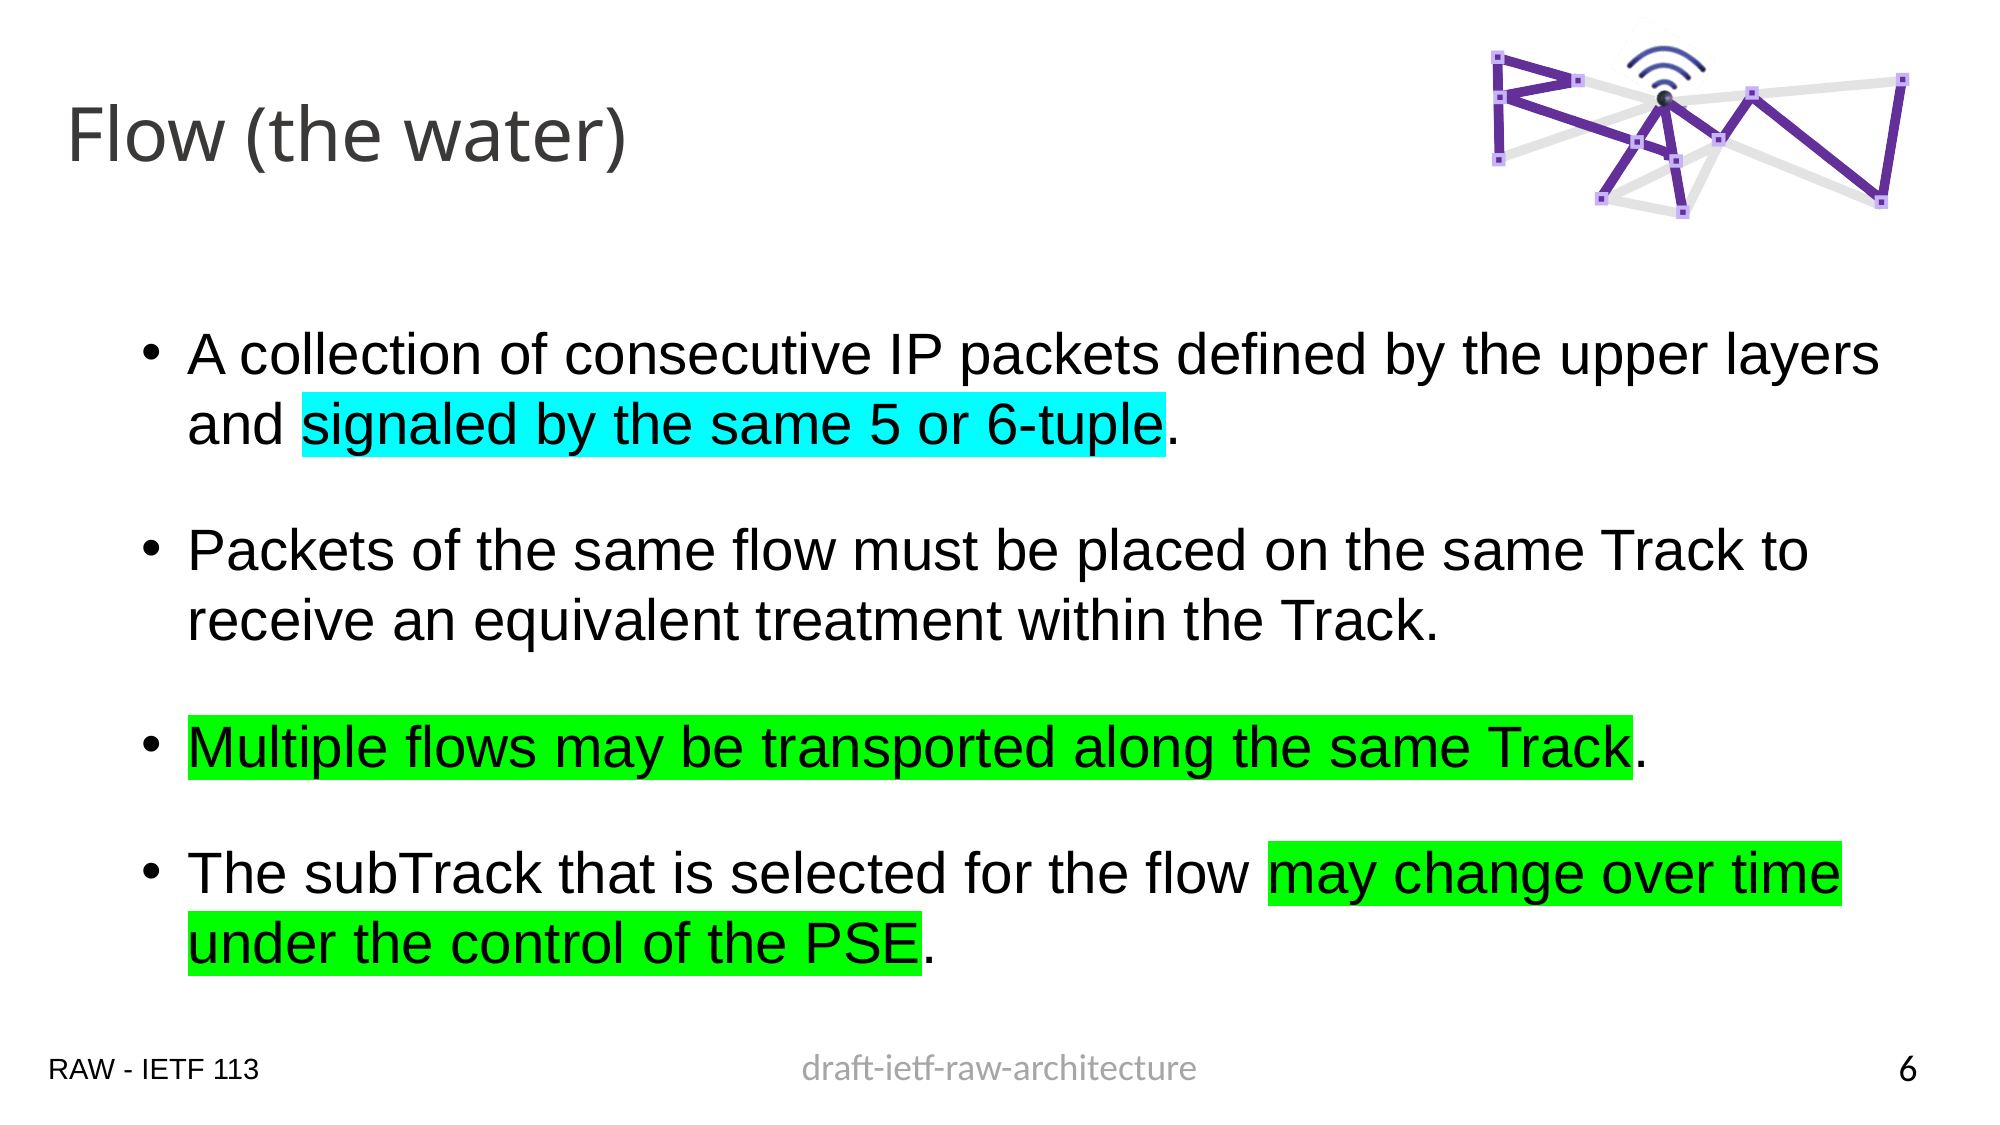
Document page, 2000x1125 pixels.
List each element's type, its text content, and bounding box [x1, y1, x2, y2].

picture [1464, 0, 1956, 239]
title Flow (the water) [50, 70, 1927, 209]
list A collection of consecutive IP packets defined by the upper layers and signaled by the same 5 or 6-tuple. Packets of the same flow must be placed on the same Track to receive an equivalent treatment within the Track. Multiple flows may be transported along the same Track. The subTrack that is selected for the flow may change over time under the control of the PSE. [51, 308, 1926, 1035]
slide_number 6 [1482, 1036, 1933, 1097]
